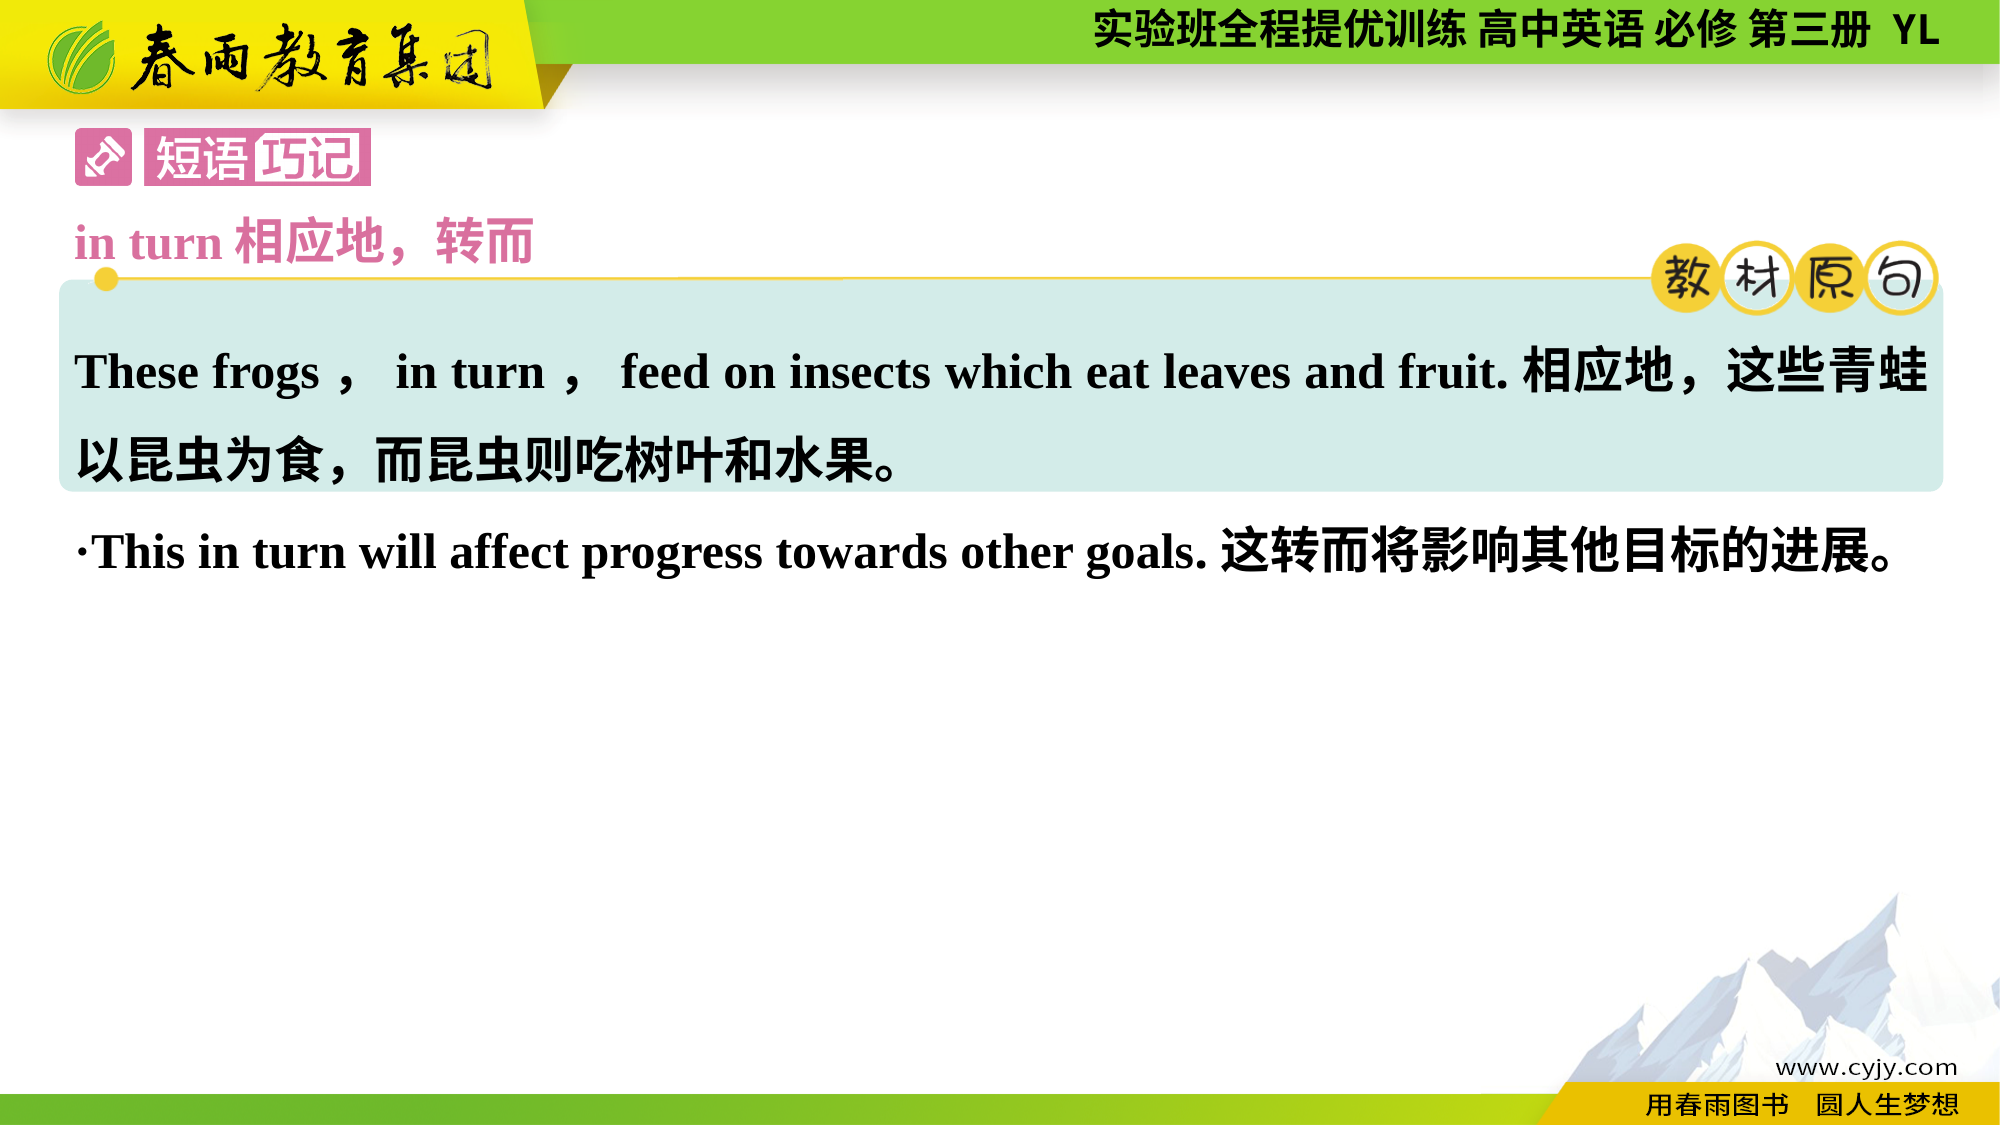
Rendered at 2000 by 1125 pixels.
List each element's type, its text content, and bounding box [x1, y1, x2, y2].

list in turn相应地，转而 These frogs，in turn，feed on insects which eat leaves and fruit.相应地，这些青蛙以昆虫为食，而昆虫则吃树叶和水果。 ·This in turn will affect progress towards other goals.这转而将影响其他目标的进展。 [59, 171, 1944, 591]
picture [0, 0, 2000, 1125]
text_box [88, 232, 1940, 319]
